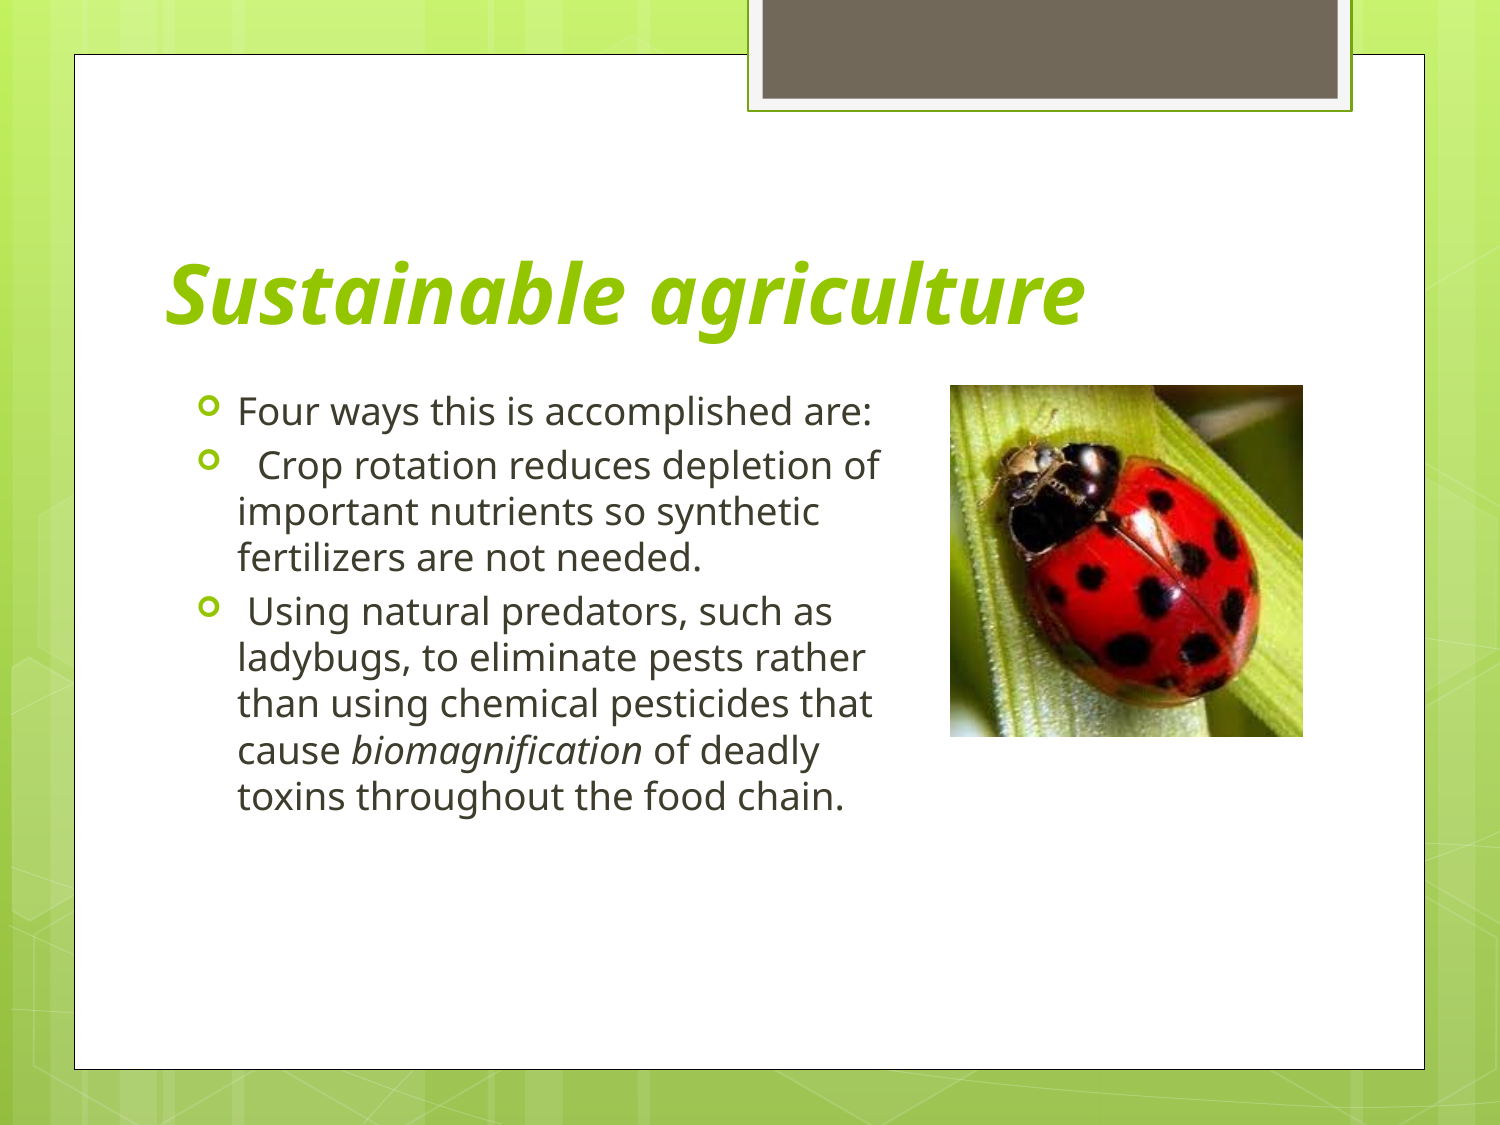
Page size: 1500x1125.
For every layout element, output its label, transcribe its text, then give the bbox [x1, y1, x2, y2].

picture [950, 385, 1303, 738]
list Four ways this is accomplished are: Crop rotation reduces depletion of important nutrients so synthetic fertilizers are not needed. Using natural predators, such as ladybugs, to eliminate pests rather than using chemical pesticides that cause biomagnification of deadly toxins throughout the food chain. [171, 379, 904, 953]
title Sustainable agriculture [150, 160, 1303, 349]
